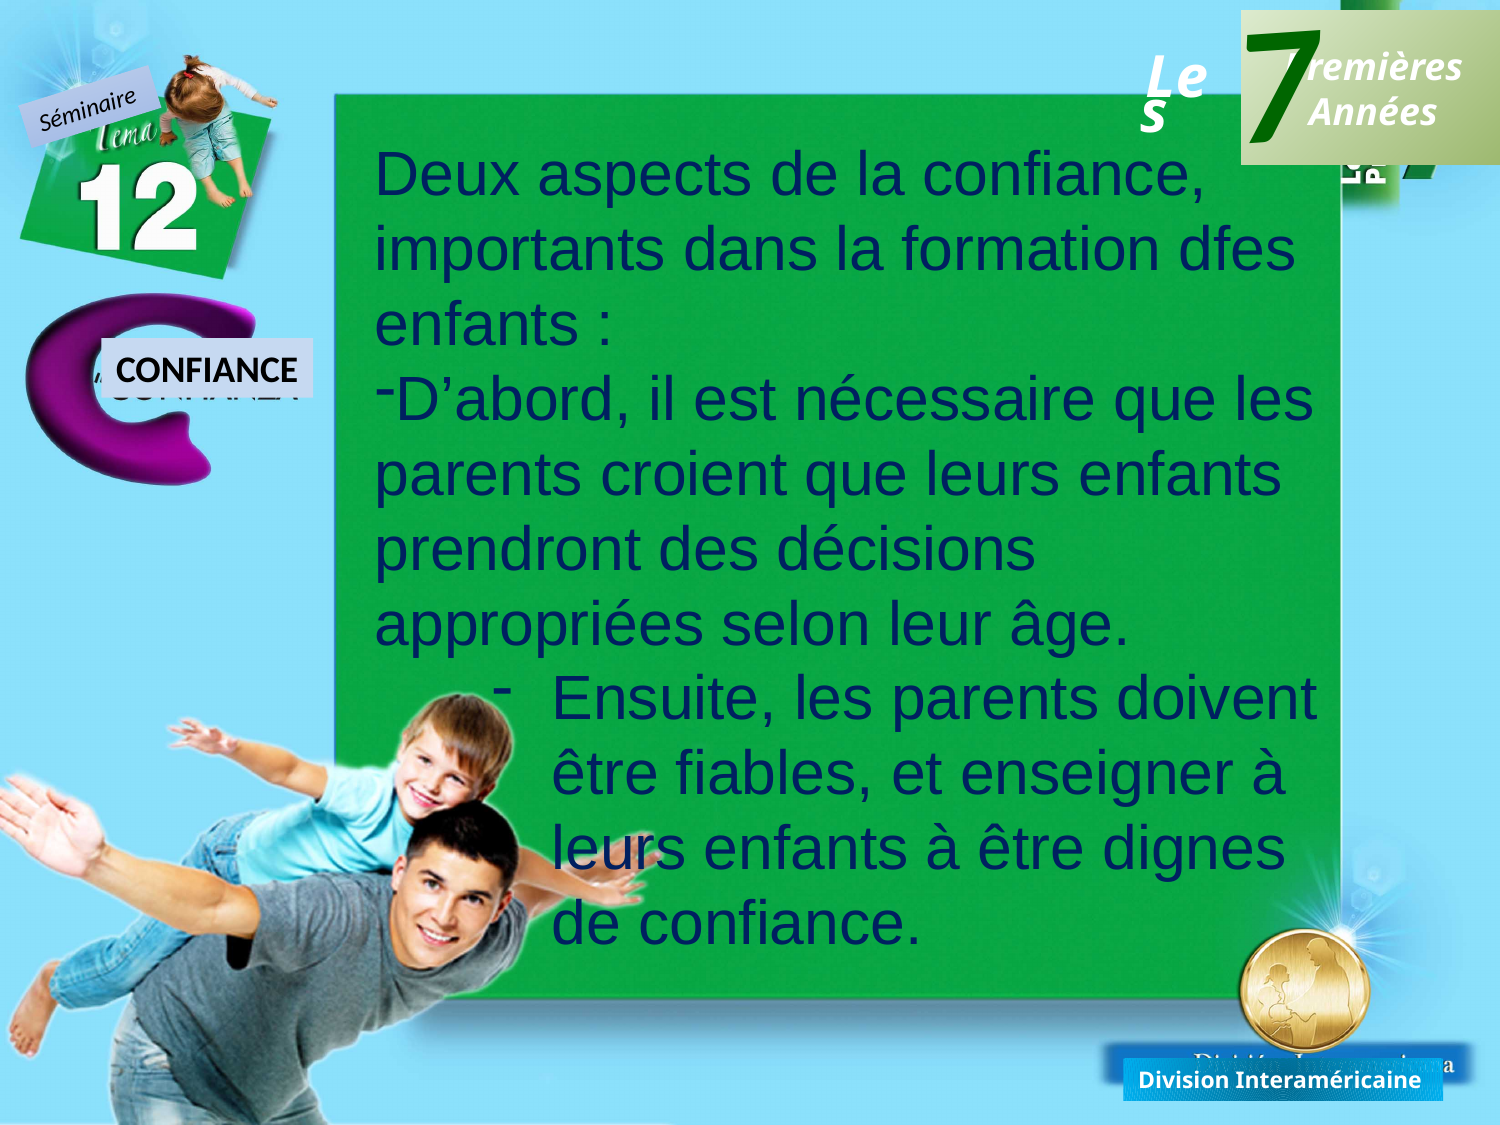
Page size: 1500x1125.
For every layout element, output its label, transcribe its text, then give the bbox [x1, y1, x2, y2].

text_box Séminaire [18, 65, 162, 149]
picture [0, 0, 1500, 1125]
text_box CONFIANCE [101, 338, 314, 398]
text_box Division Interaméricaine [1123, 1058, 1444, 1101]
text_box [1119, 0, 1500, 185]
text_box Deux aspects de la confiance, importants dans la formation dfes enfants : D’abord, il est nécessaire que les parents croient que leurs enfants prendront des décisions appropriées selon leur âge. Ensuite, les parents doivent être fiables, et enseigner à leurs enfants à être dignes de confiance. [360, 125, 1353, 965]
